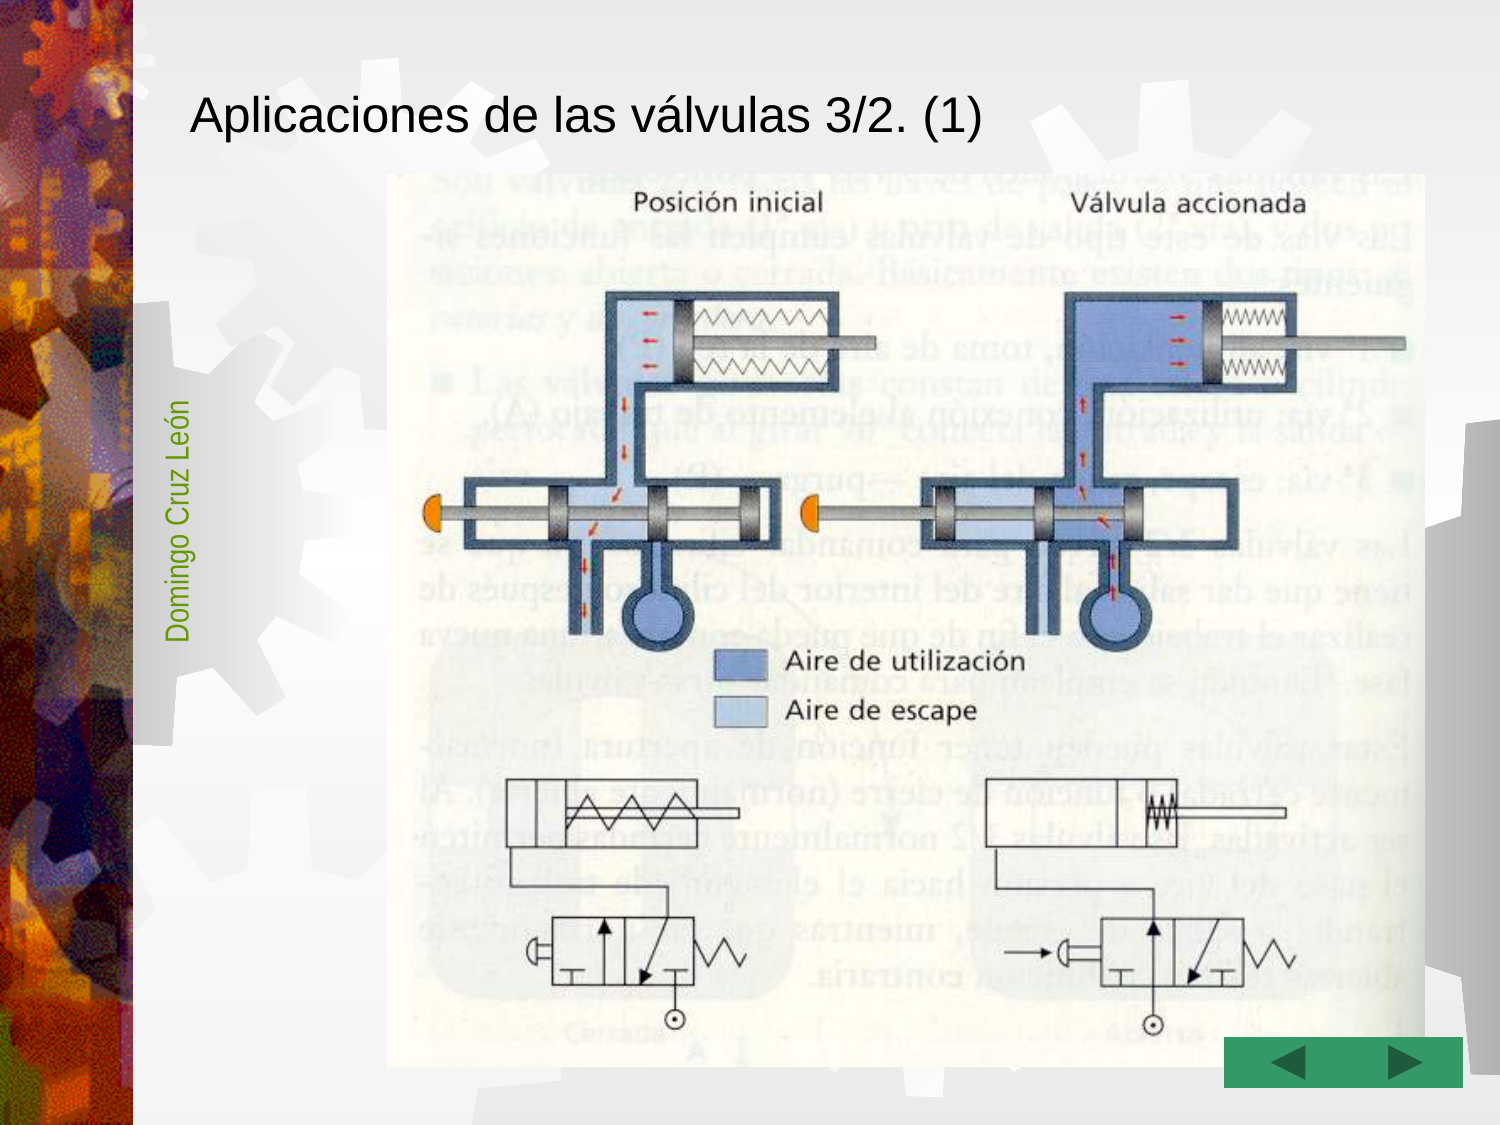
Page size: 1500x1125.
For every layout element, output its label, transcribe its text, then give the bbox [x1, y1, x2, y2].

picture [0, 0, 133, 1125]
text_box [1224, 1076, 1351, 1088]
text_box [1351, 1037, 1463, 1088]
picture [387, 174, 1426, 1067]
title Aplicaciones de las válvulas 3/2. (1)‏ [174, 50, 1450, 150]
